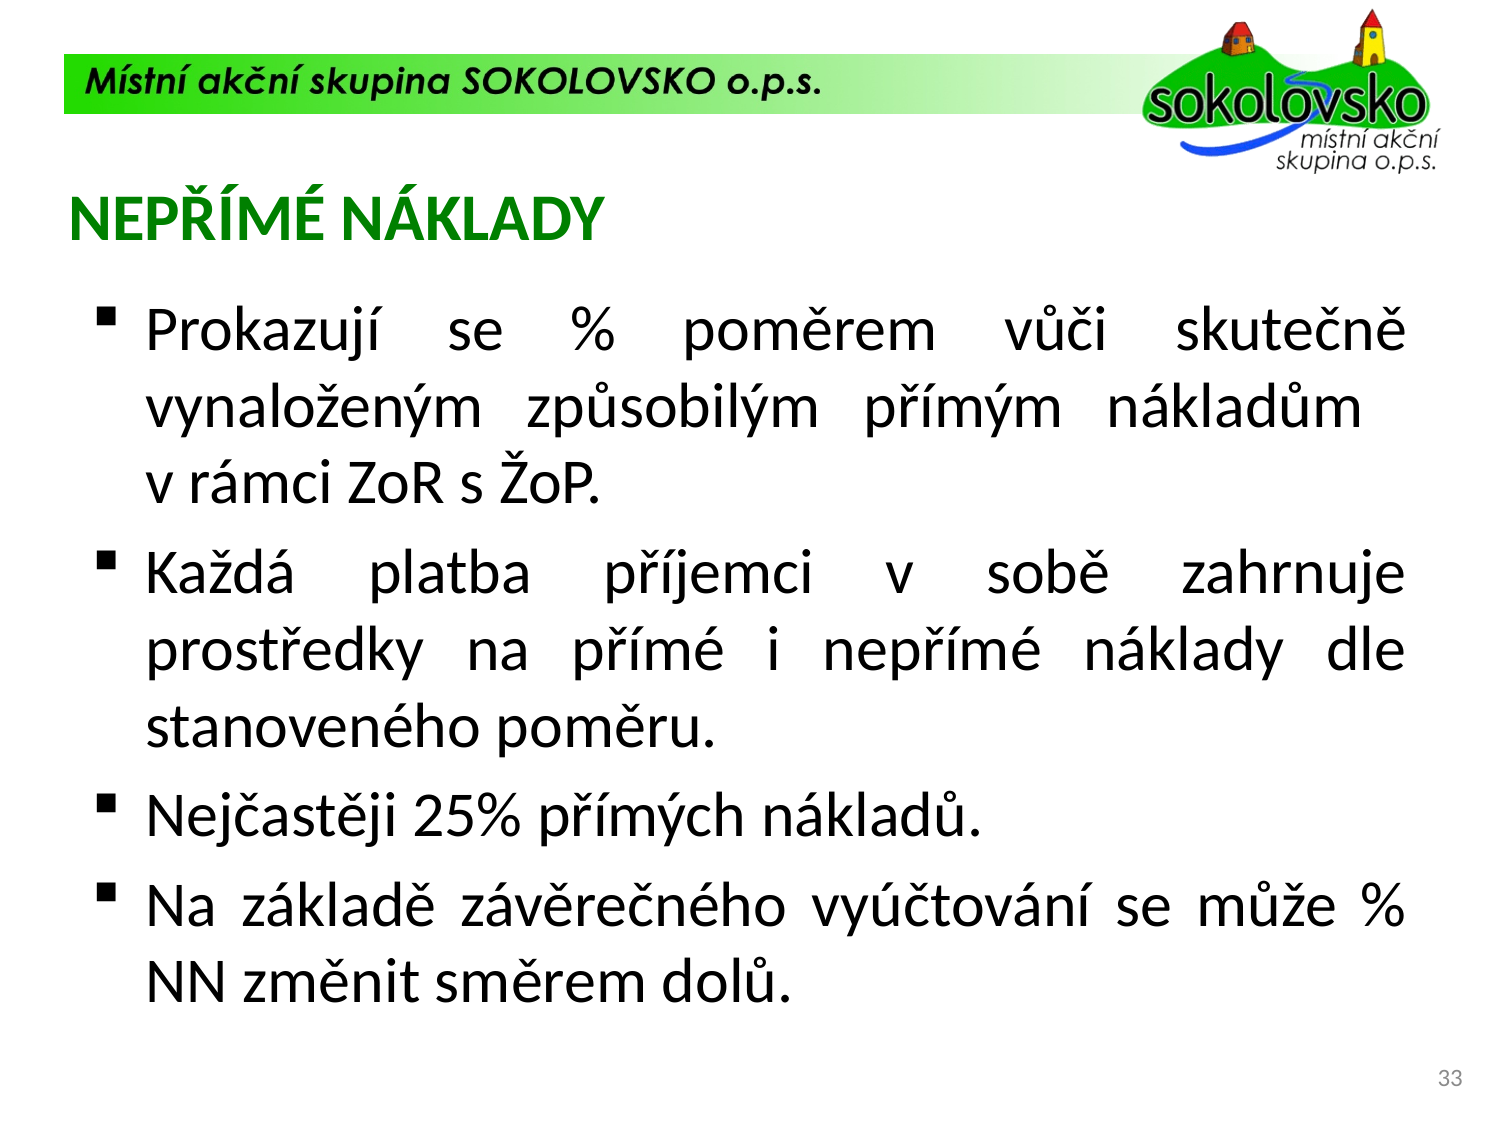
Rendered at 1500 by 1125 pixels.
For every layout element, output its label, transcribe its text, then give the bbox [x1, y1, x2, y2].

list Prokazují se % poměrem vůči skutečně vynaloženým způsobilým přímým nákladům v rámci ZoR s ŽoP. Každá platba příjemci v sobě zahrnuje prostředky na přímé i nepřímé náklady dle stanoveného poměru. Nejčastěji 25% přímých nákladů. Na základě závěrečného vyúčtování se může % NN změnit směrem dolů. [76, 278, 1424, 1024]
picture [64, 0, 1455, 197]
slide_number 33 [1128, 1046, 1478, 1107]
title NEPŘÍMÉ NÁKLADY [53, 137, 1404, 291]
